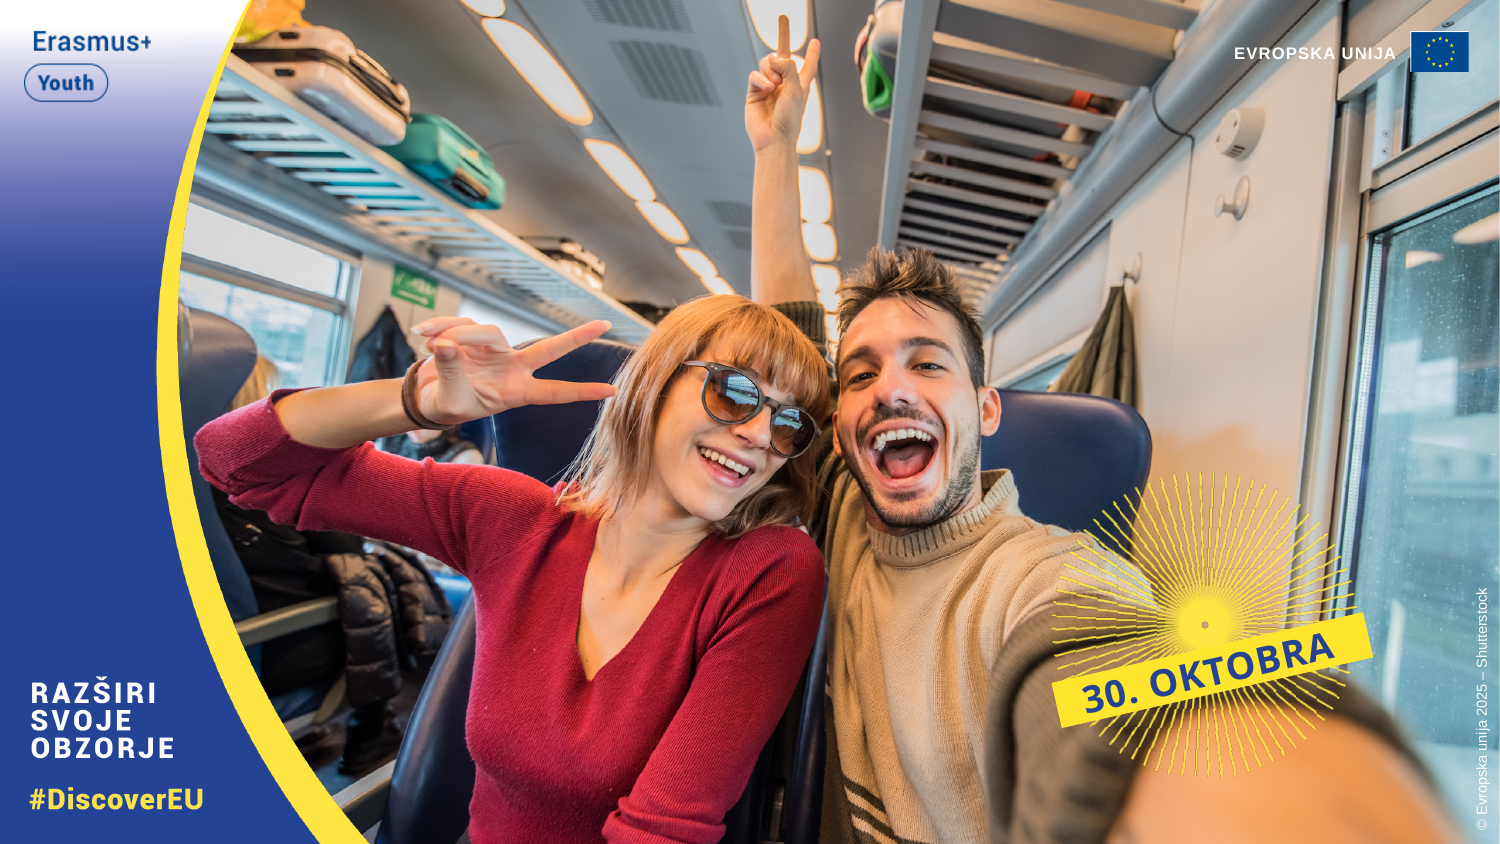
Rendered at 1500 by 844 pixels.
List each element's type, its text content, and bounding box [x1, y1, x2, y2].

picture [0, 0, 1500, 844]
list 30. oktobra [1051, 612, 1374, 729]
